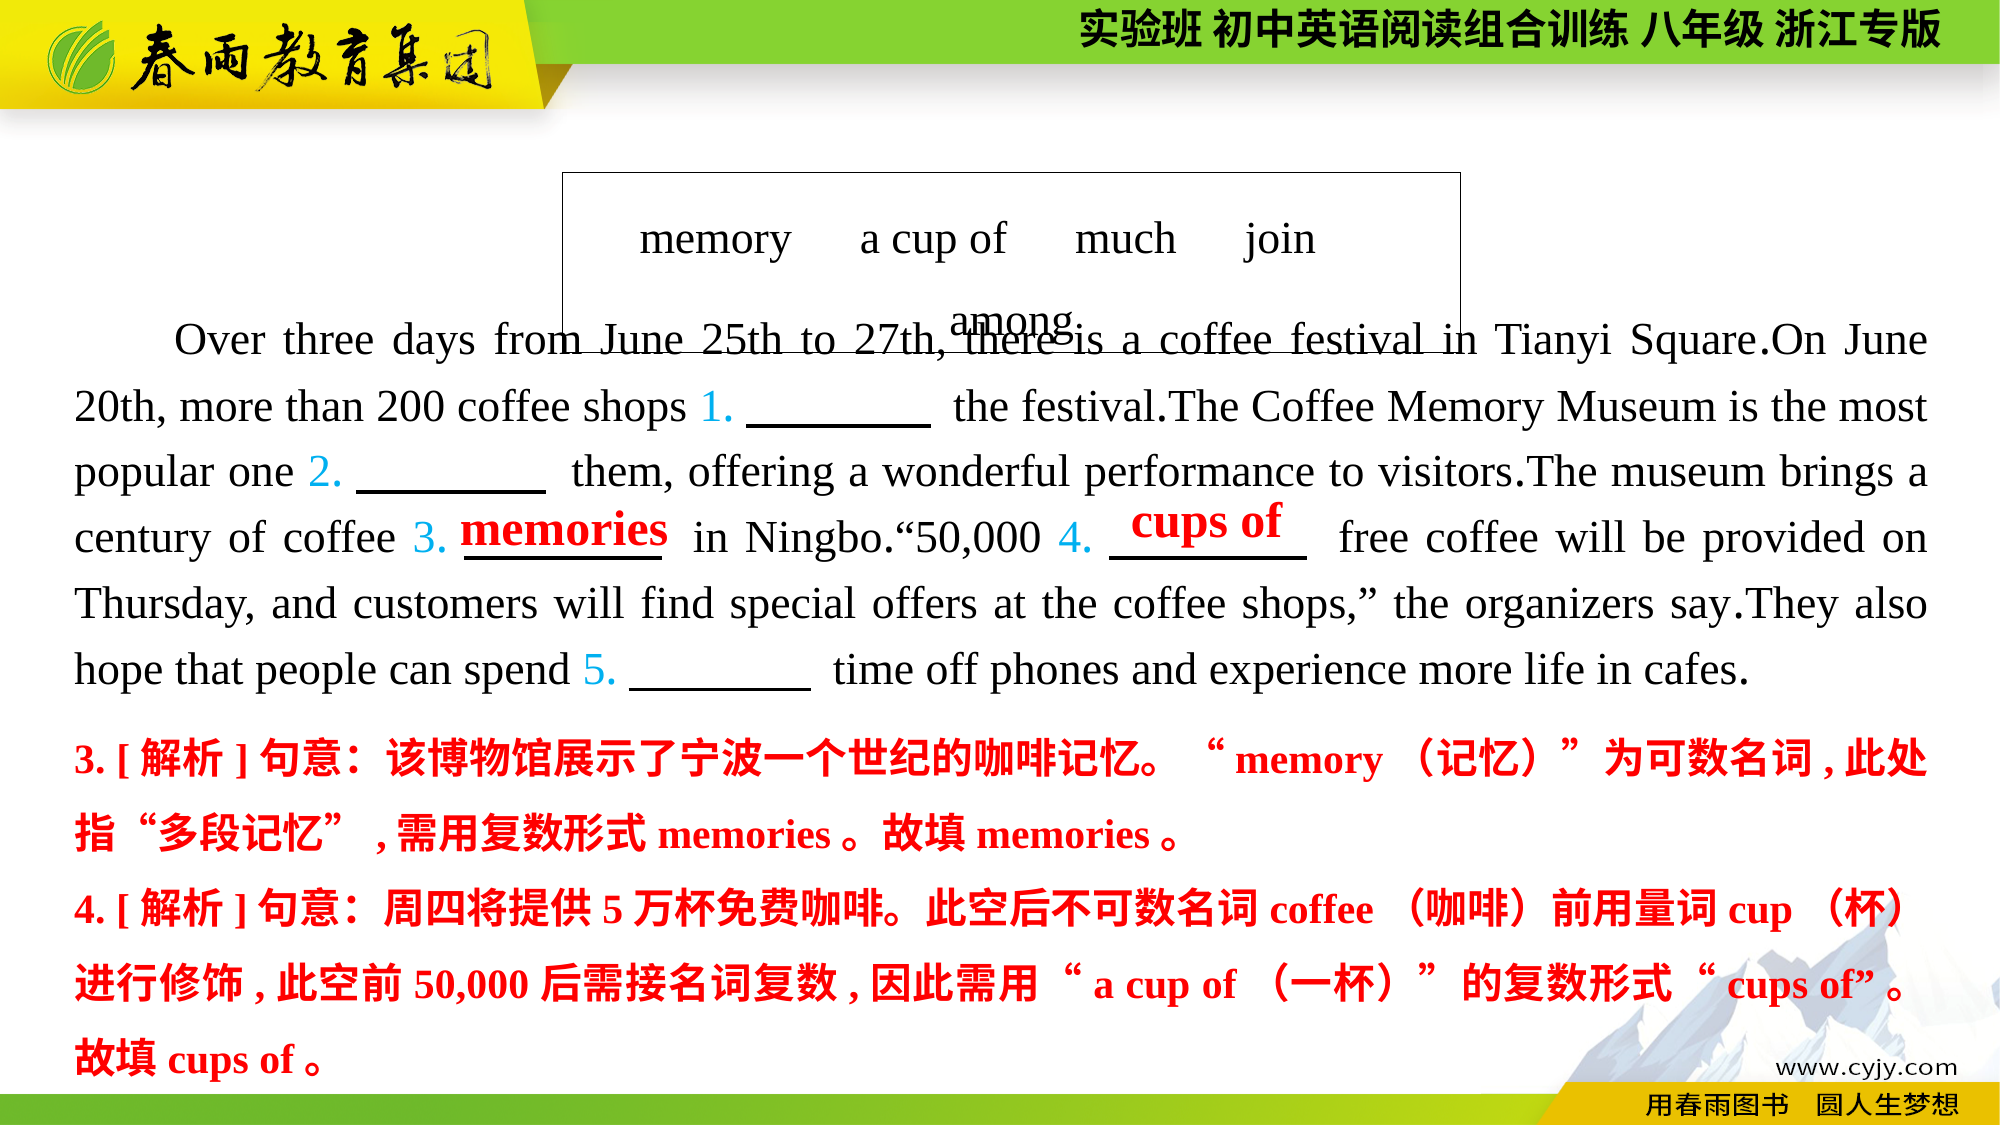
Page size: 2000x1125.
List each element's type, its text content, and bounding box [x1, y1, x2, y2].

list 3. [解析]句意：该博物馆展示了宁波一个世纪的咖啡记忆。“memory（记忆）”为可数名词,此处指“多段记忆”,需用复数形式memories。故填memories。 4. [解析]句意：周四将提供5万杯免费咖啡。此空后不可数名词coffee（咖啡）前用量词cup（杯）进行修饰,此空前50,000后需接名词复数,因此需用“a cup of（一杯）”的复数形式“cups of”。故填cups of。 [59, 699, 1944, 1008]
text_box memory a cup of much join among [562, 172, 1461, 290]
text_box cups of [1116, 479, 1298, 555]
text_box memories [445, 488, 684, 563]
picture [0, 0, 2000, 1125]
text_box Over three days from June 25th to 27th, there is a coffee festival in Tianyi Square.On June 20th, more than 200 coffee shops 1. the festival.The Coffee Memory Museum is the most popular one 2. them, offering a wonderful performance to visitors.The museum brings a century of coffee 3. in Ningbo.“50,000 4. free coffee will be provided on Thursday, and customers will find special offers at the coffee shops,” the organizers say.They also hope that people can spend 5. time off phones and experience more life in cafes. [59, 290, 1944, 699]
